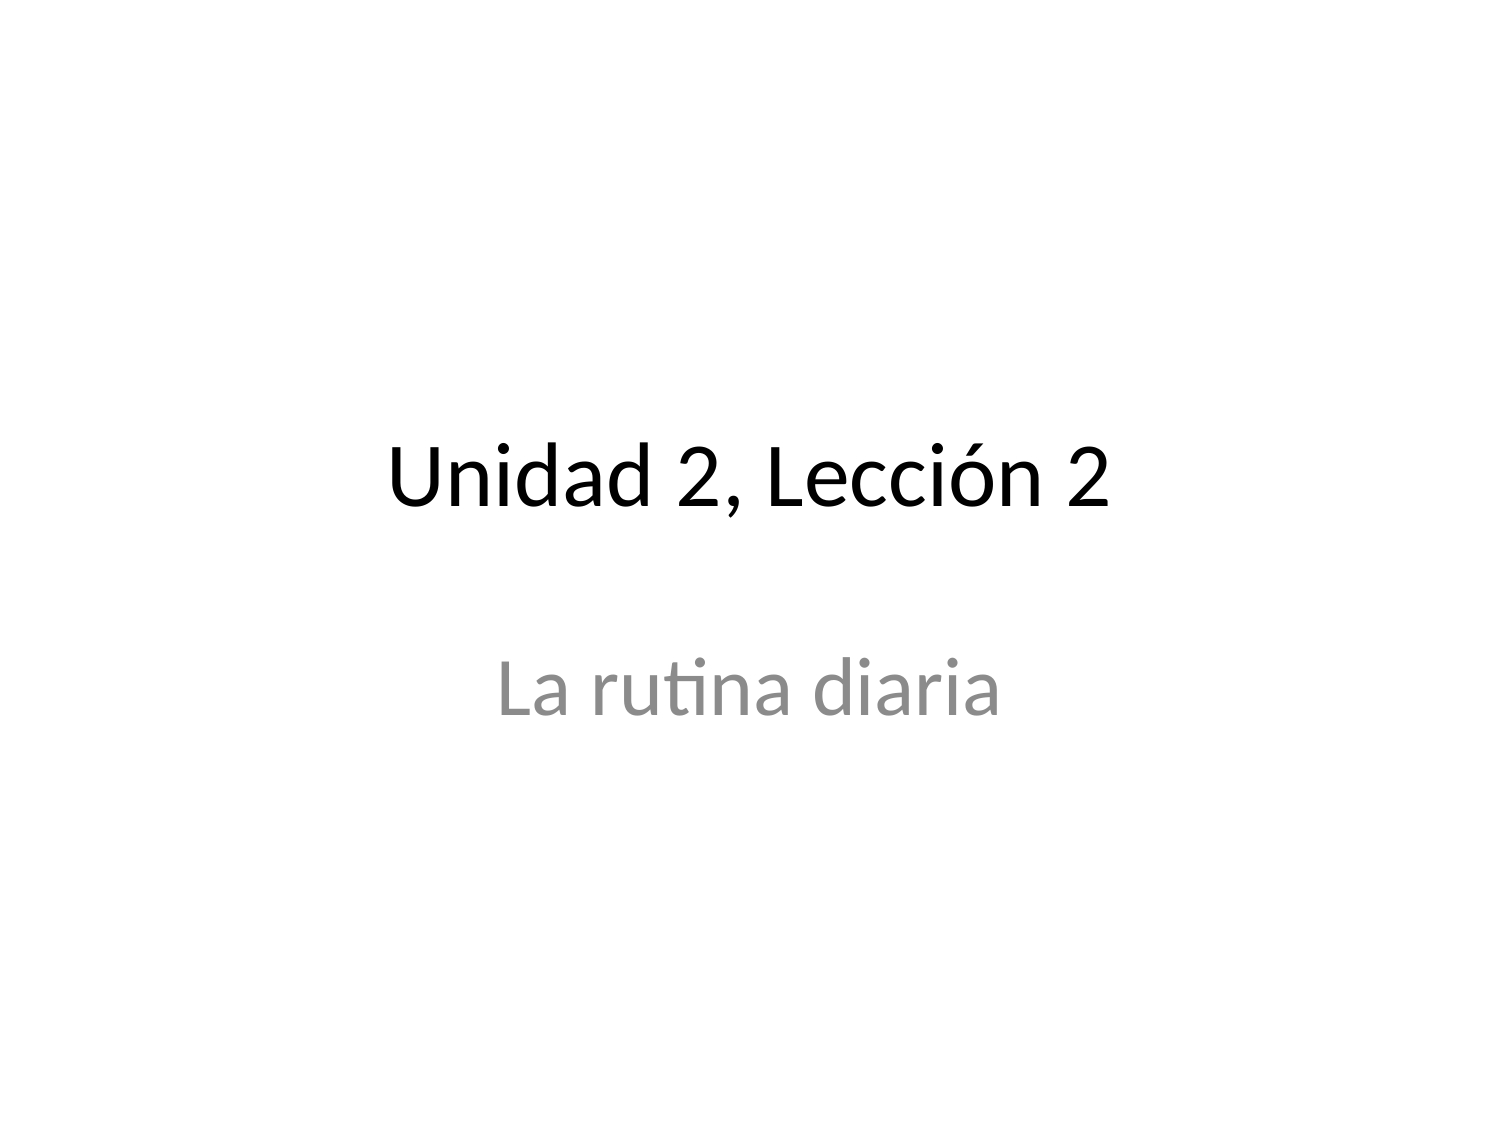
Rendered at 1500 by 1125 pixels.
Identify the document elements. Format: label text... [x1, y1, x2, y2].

title Unidad 2, Lección 2 [112, 349, 1388, 591]
subtitle La rutina diaria [225, 624, 1275, 913]
